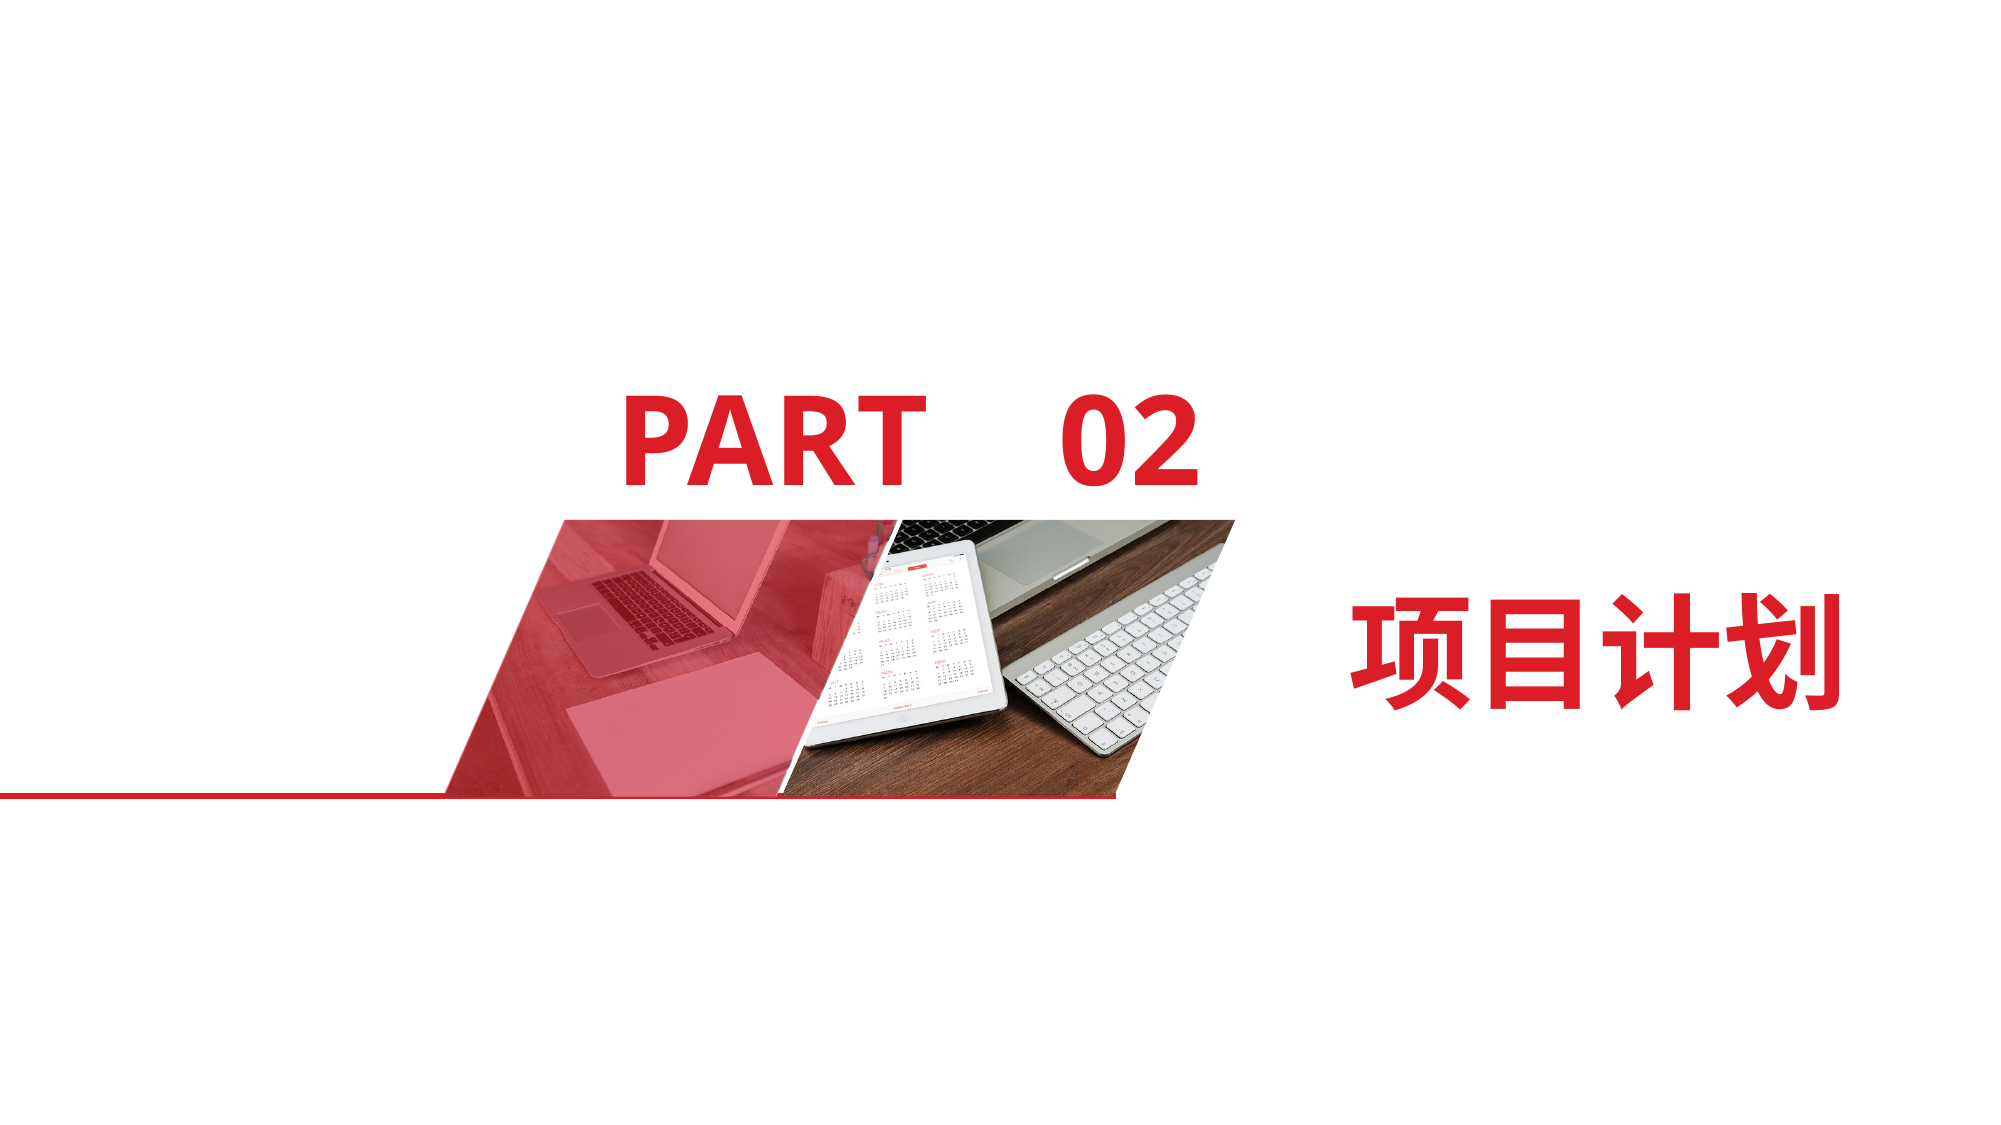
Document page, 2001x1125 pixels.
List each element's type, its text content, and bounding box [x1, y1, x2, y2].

text_box PART 02 [600, 353, 1217, 519]
text_box 项目计划 [1334, 567, 1865, 733]
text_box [443, 519, 1236, 797]
